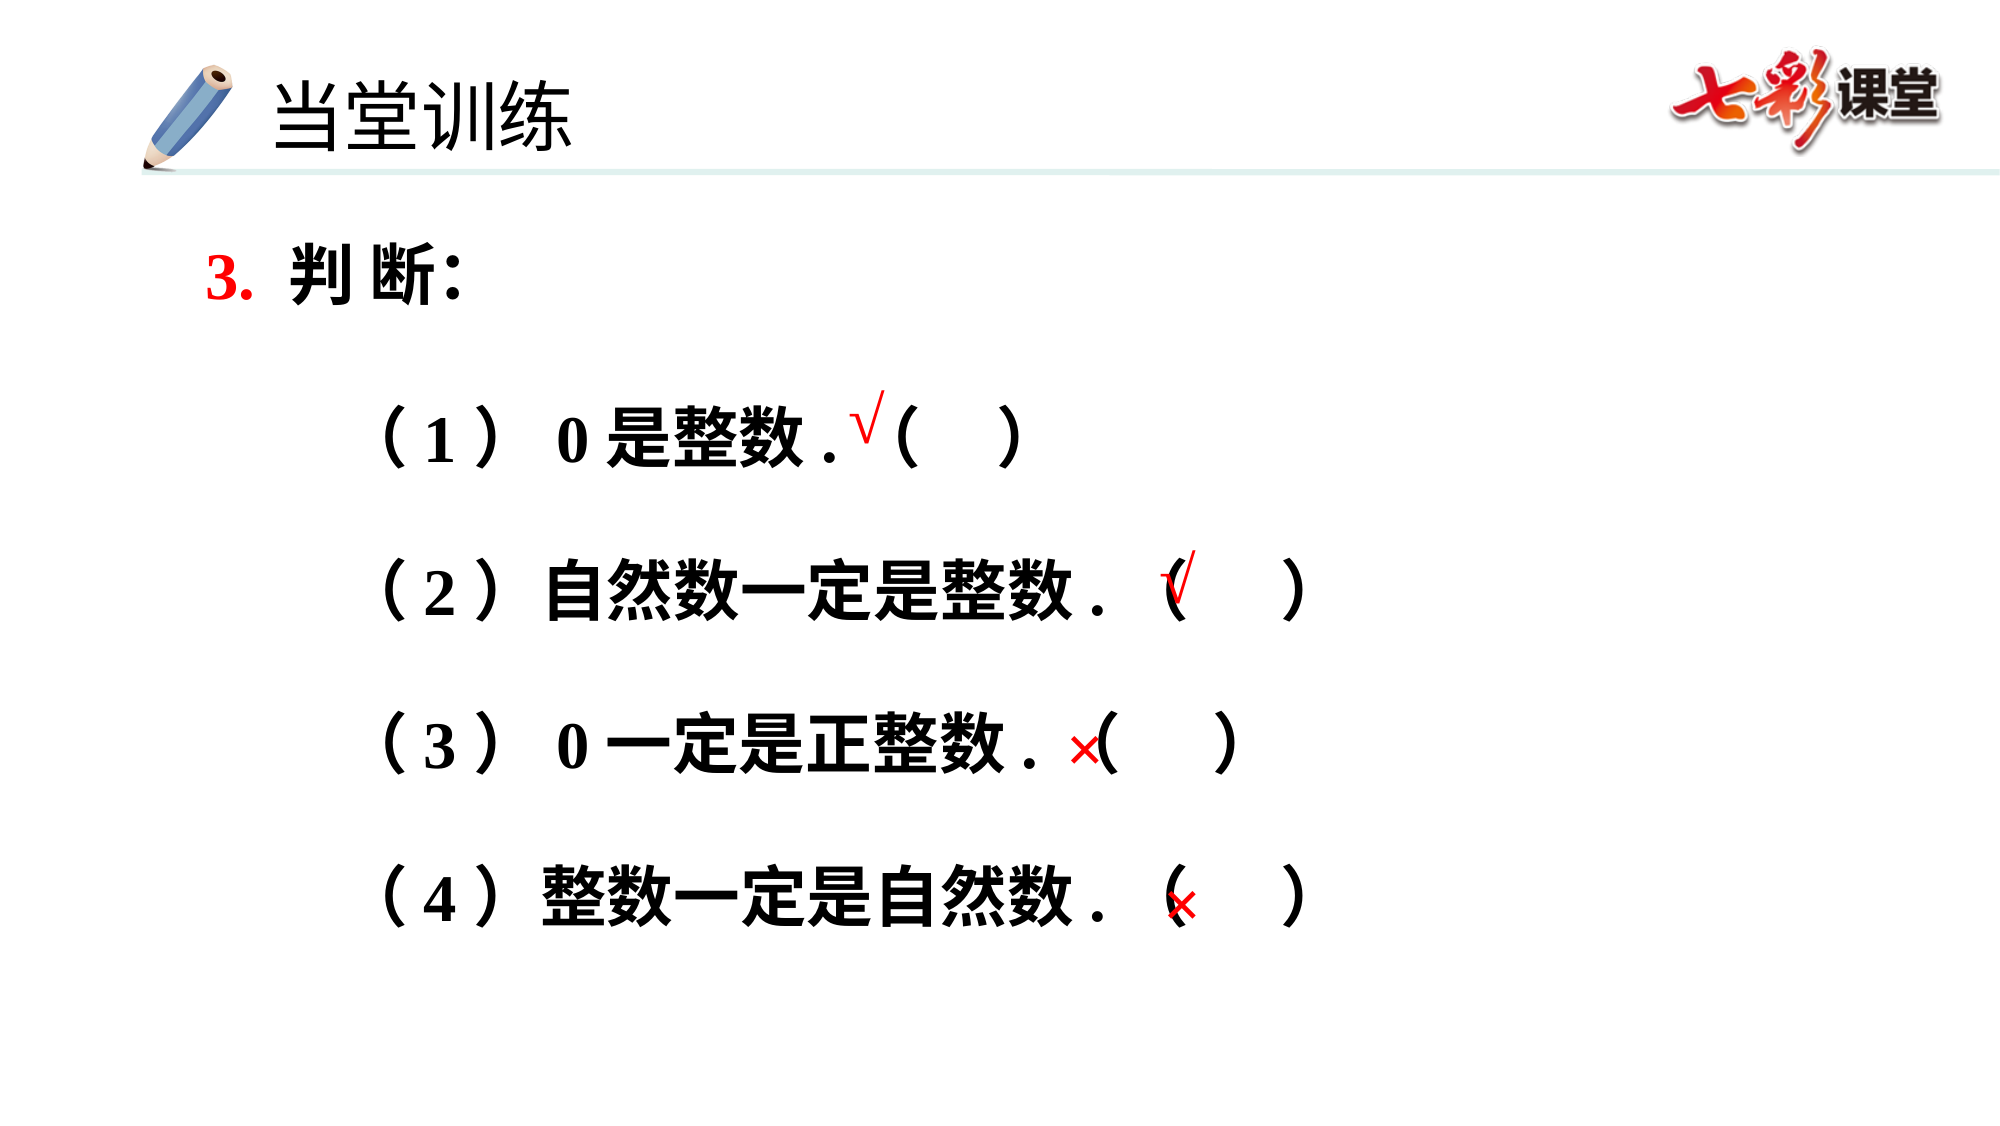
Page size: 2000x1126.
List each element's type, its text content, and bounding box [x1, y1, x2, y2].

text_box × [1143, 851, 1222, 952]
text_box √ [828, 366, 945, 467]
picture [1666, 42, 1948, 157]
picture [133, 42, 242, 195]
text_box 3. 判 断： [132, 198, 576, 348]
text_box √ [1139, 527, 1236, 628]
text_box （1）0是整数.（ ） （2）自然数一定是整数.（ ） （3）0一定是正整数.（ ） （4）整数一定是自然数.（ ） [321, 345, 1481, 946]
text_box × [1046, 695, 1125, 796]
